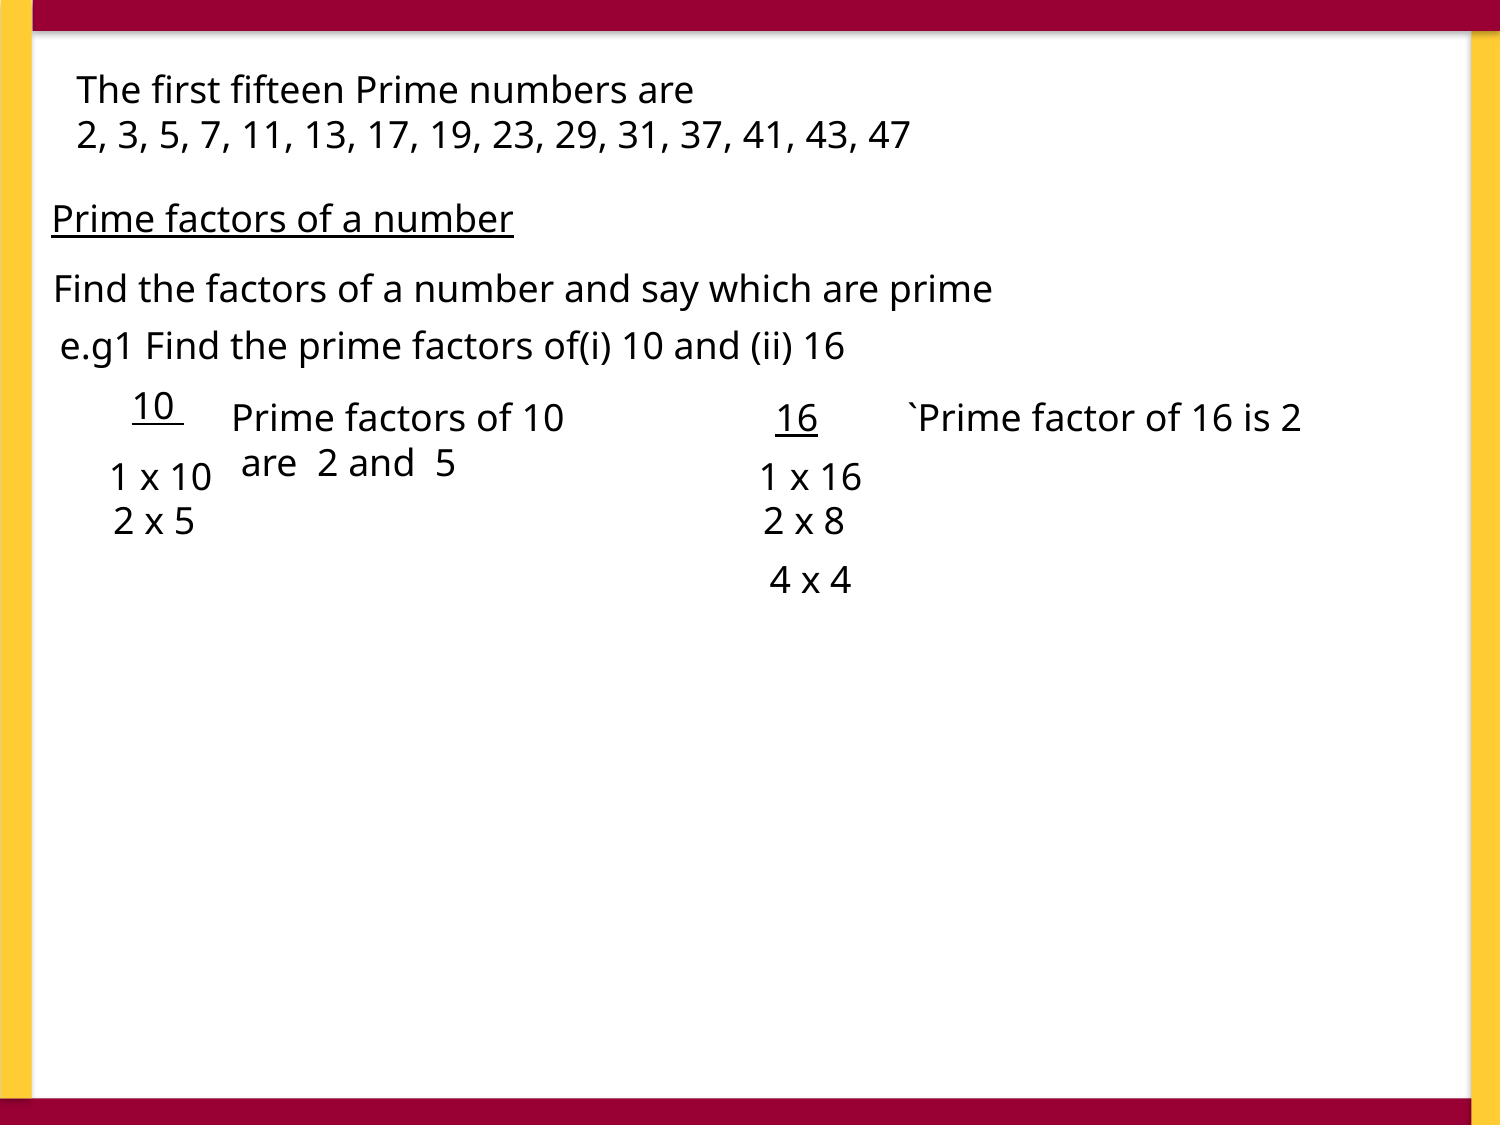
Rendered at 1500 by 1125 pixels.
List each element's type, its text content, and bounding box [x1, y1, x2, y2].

text_box 4 x 4 [754, 548, 867, 609]
text_box e.g1 Find the prime factors of(i) 10 and (ii) 16 [44, 314, 861, 375]
text_box 1 x 16 [743, 445, 888, 505]
text_box 16 [760, 386, 834, 445]
text_box Prime factors of a number [36, 187, 530, 248]
text_box The first fifteen Prime numbers are 2, 3, 5, 7, 11, 13, 17, 19, 23, 29, 31, 37, 41, 43, 47 [61, 58, 927, 164]
text_box Find the factors of a number and say which are prime [37, 257, 1010, 318]
text_box 2 x 5 [98, 490, 211, 550]
text_box 10 [116, 374, 200, 435]
text_box 2 x 8 [748, 490, 861, 550]
text_box `Prime factor of 16 is 2 [892, 386, 1318, 447]
text_box 1 x 10 [93, 445, 238, 505]
text_box Prime factors of 10 are 2 and 5 [216, 386, 581, 492]
